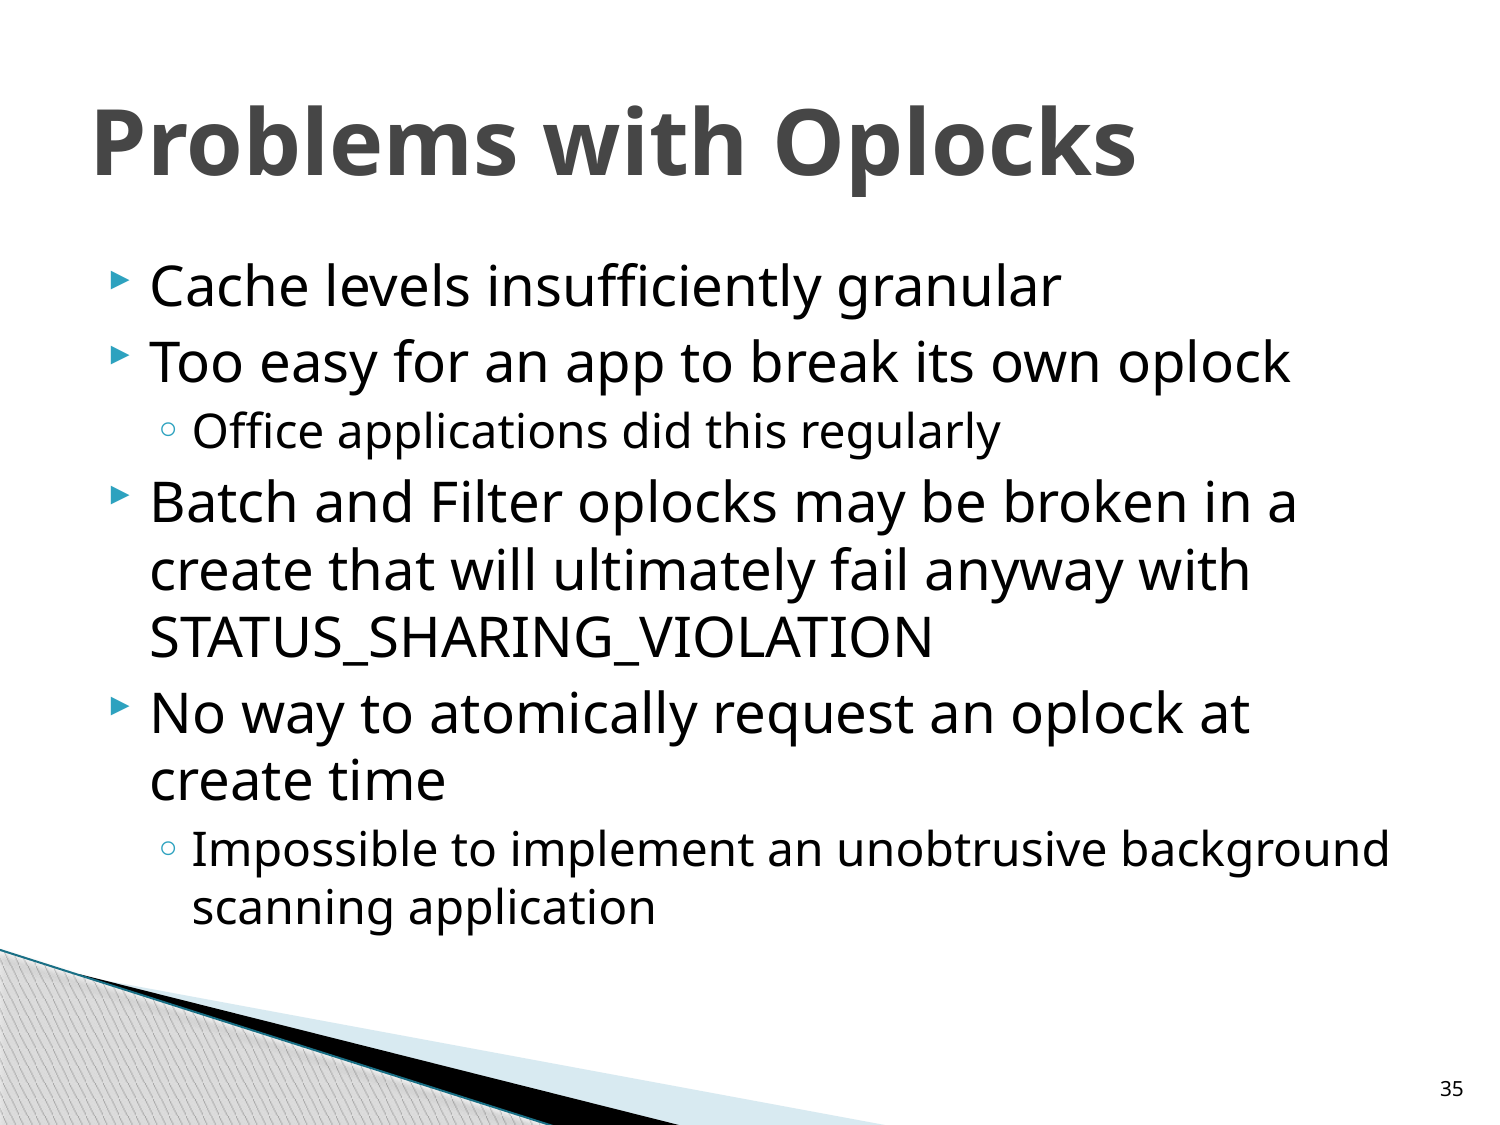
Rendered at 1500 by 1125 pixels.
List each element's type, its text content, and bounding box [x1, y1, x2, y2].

slide_number 35 [1418, 1051, 1479, 1112]
title Problems with Oplocks [75, 45, 1425, 233]
list Cache levels insufficiently granular Too easy for an app to break its own oplock Office applications did this regularly Batch and Filter oplocks may be broken in a create that will ultimately fail anyway with STATUS_SHARING_VIOLATION No way to atomically request an oplock at create time Impossible to implement an unobtrusive background scanning application [75, 243, 1425, 986]
